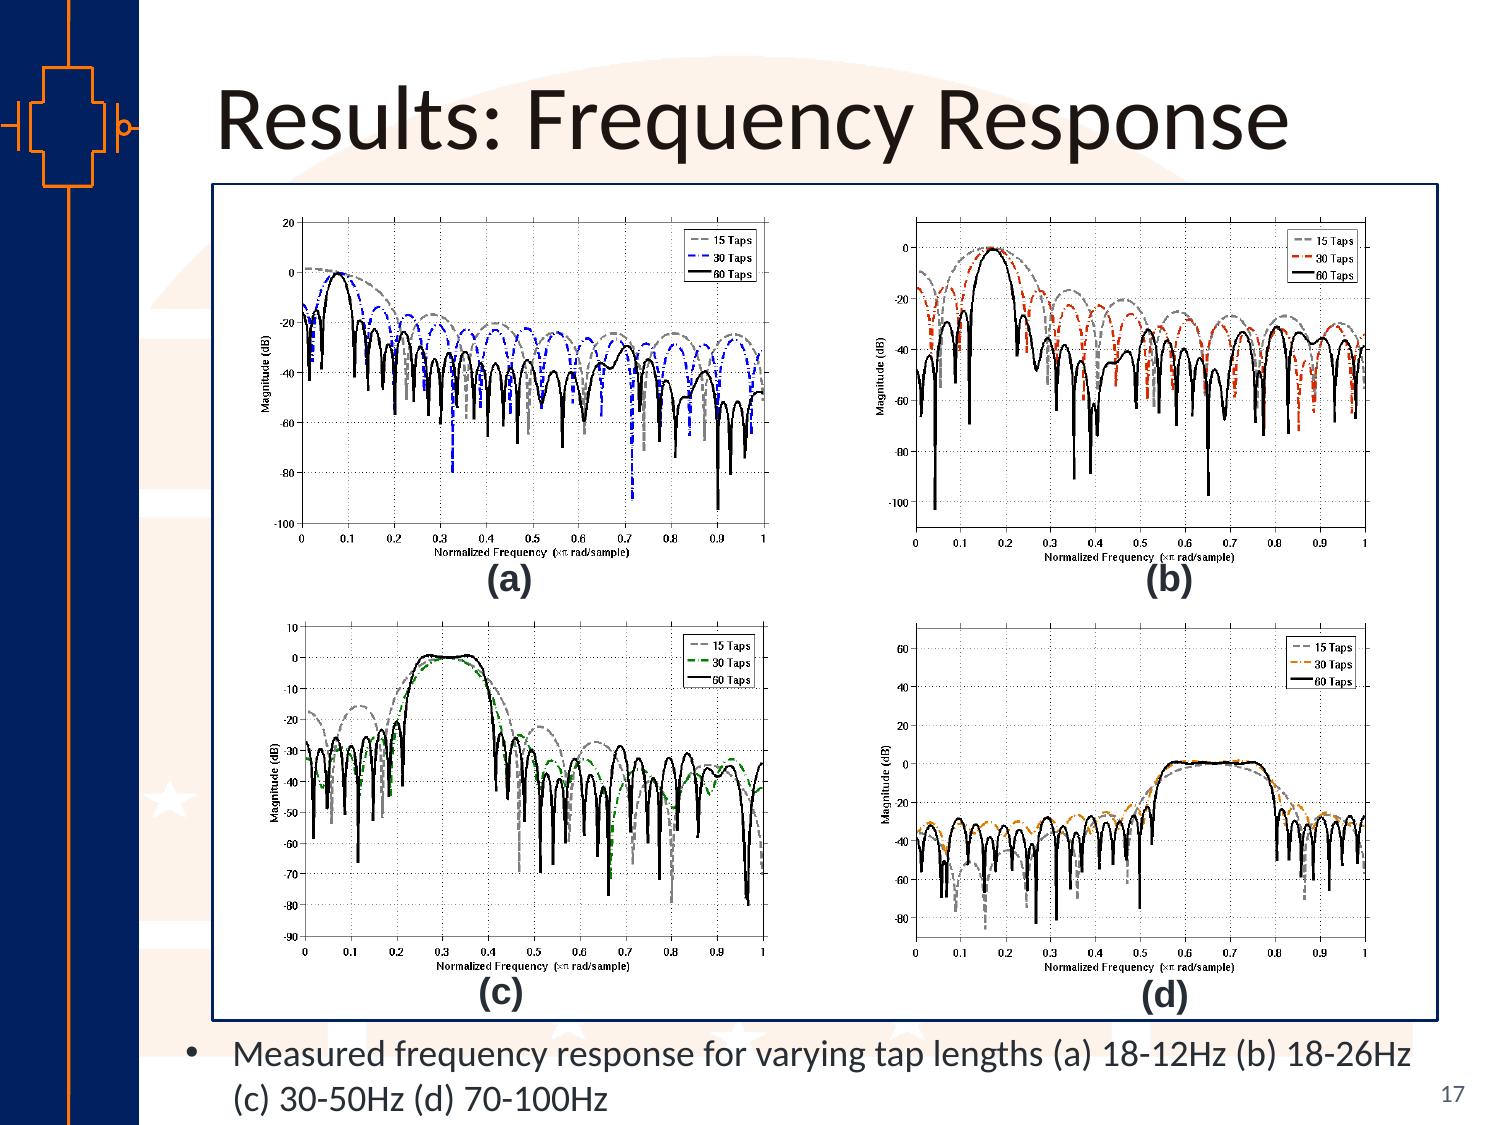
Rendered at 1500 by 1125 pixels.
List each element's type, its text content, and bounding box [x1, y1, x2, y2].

text_box [211, 183, 1439, 1022]
picture [228, 598, 819, 977]
title Results: Frequency Response [200, 37, 1465, 176]
picture [840, 600, 1420, 979]
slide_number 17 [1438, 1062, 1488, 1123]
picture [840, 194, 1420, 568]
text_box Measured frequency response for varying tap lengths (a) 18-12Hz (b) 18-26Hz (c) 30-50Hz (d) 70-100Hz [170, 1021, 1438, 1125]
text_box (d) [1126, 990, 1205, 1021]
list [223, 194, 820, 564]
text_box (a) [471, 575, 548, 595]
text_box (b) [1130, 578, 1209, 597]
text_box (c) [463, 988, 540, 1020]
